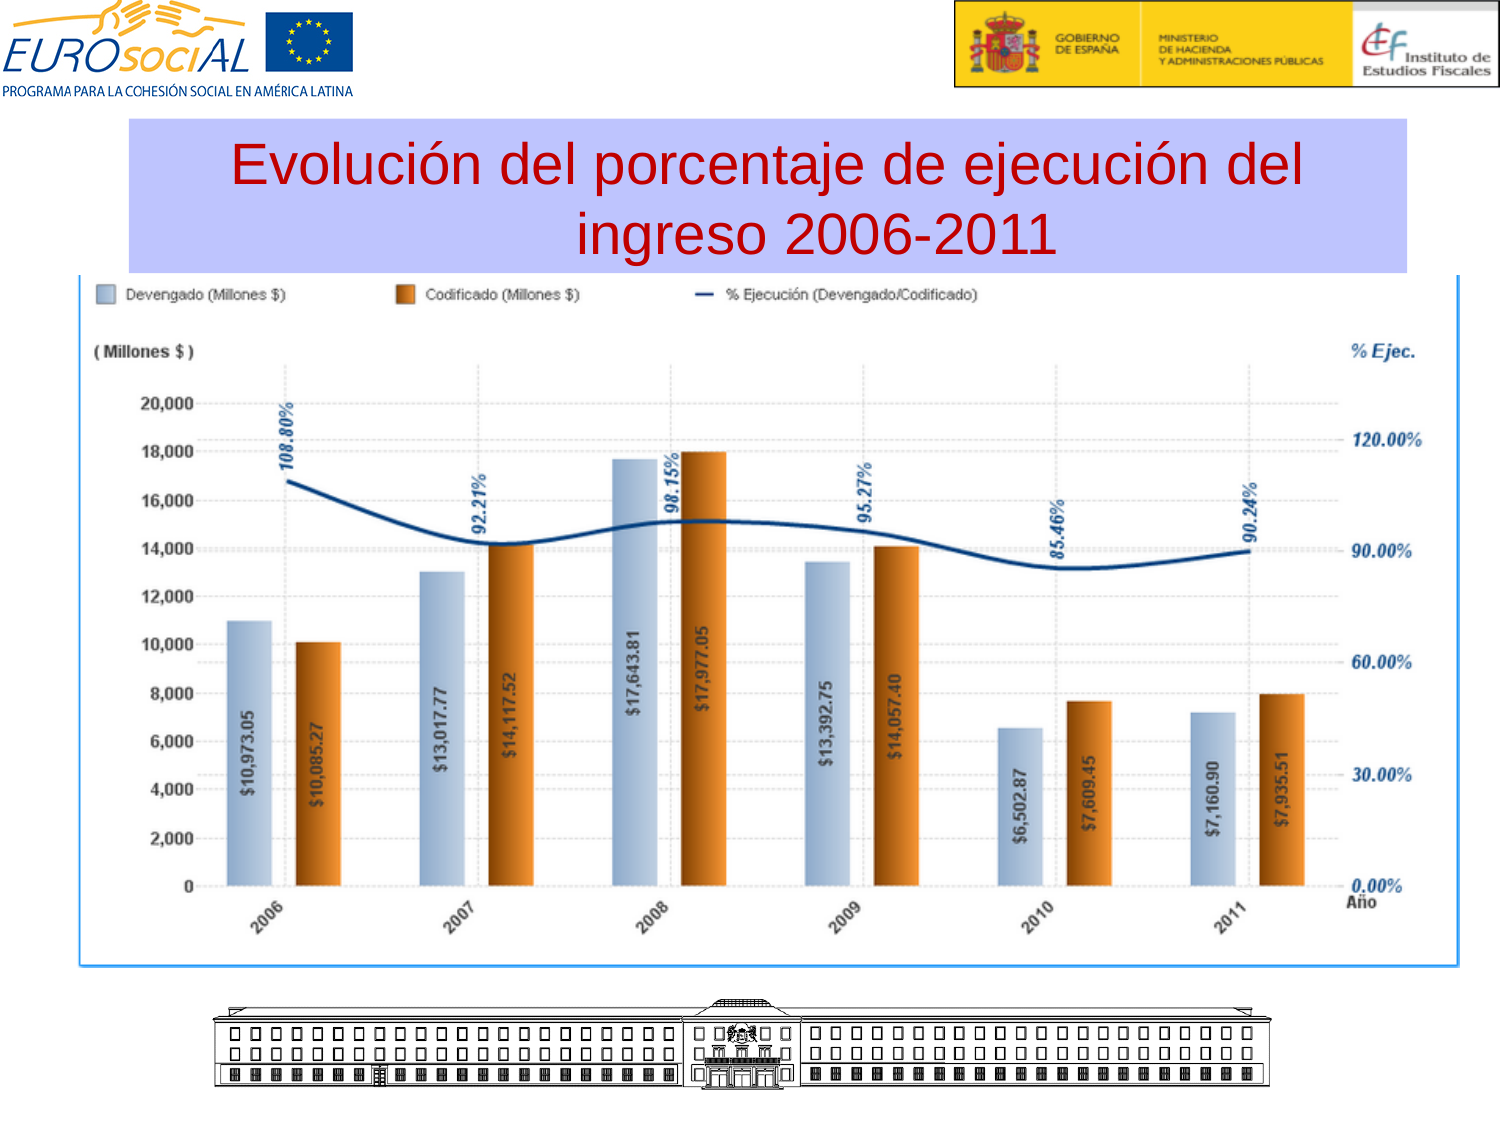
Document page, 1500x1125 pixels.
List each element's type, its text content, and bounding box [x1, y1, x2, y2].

picture [212, 999, 1272, 1090]
picture [76, 274, 1460, 968]
picture [954, 0, 1500, 89]
picture [0, 0, 354, 97]
text_box Evolución del porcentaje de ejecución del ingreso 2006-2011 [128, 118, 1408, 273]
